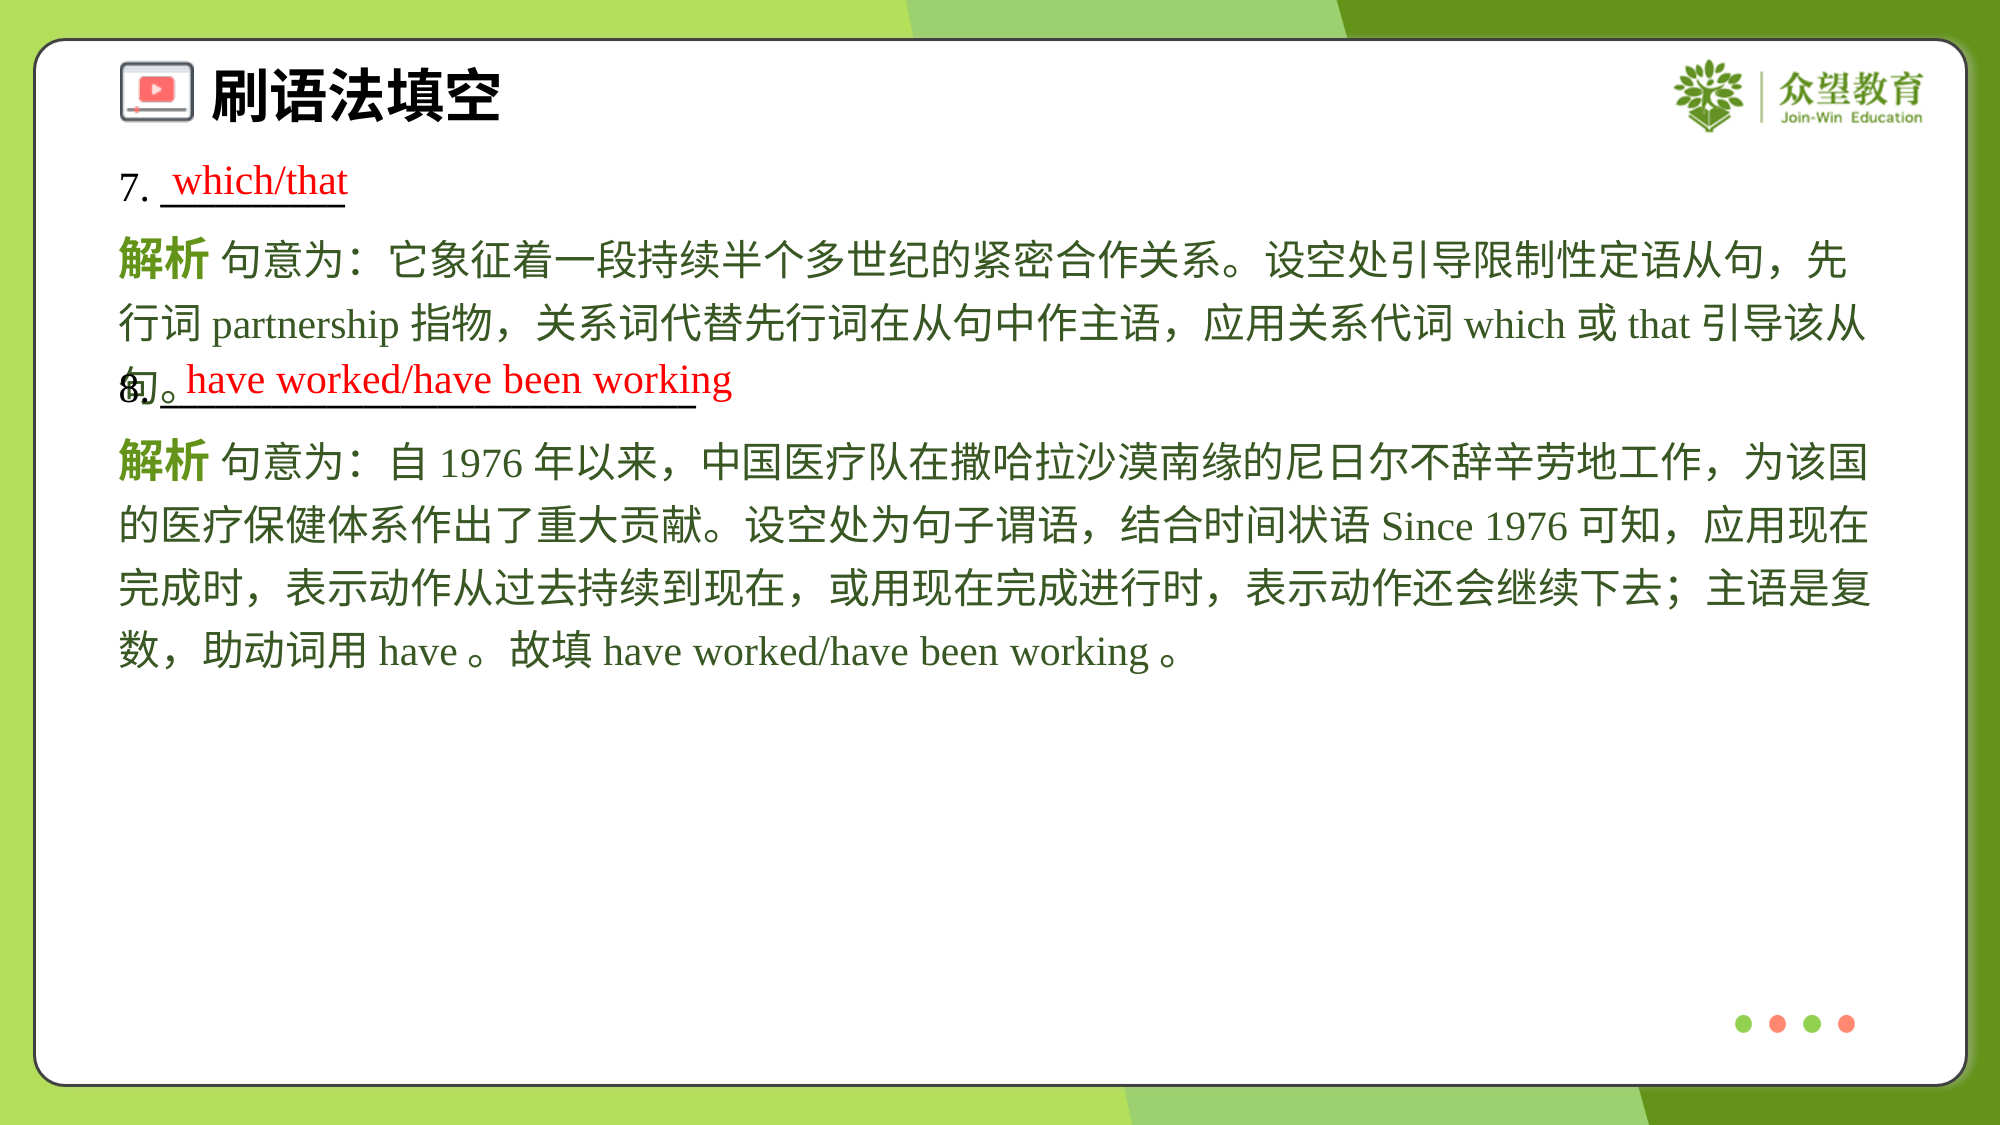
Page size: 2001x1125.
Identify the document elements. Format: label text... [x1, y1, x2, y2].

text_box 解析 句意为：自1976年以来，中国医疗队在撒哈拉沙漠南缘的尼日尔不辞辛劳地工作，为该国的医疗保健体系作出了重大贡献。设空处为句子谓语，结合时间状语Since 1976可知，应用现在完成时，表示动作从过去持续到现在，或用现在完成进行时，表示动作还会继续下去；主语是复数，助动词用have。故填have worked/have been working。 [118, 417, 1883, 669]
text_box which/that [167, 140, 353, 199]
text_box have worked/have been working [167, 339, 751, 397]
text_box 8. _____________________________ [118, 348, 1883, 406]
picture [0, 0, 2000, 1125]
text_box 解析 句意为：它象征着一段持续半个多世纪的紧密合作关系。设空处引导限制性定语从句，先行词partnership指物，关系词代替先行词在从句中作主语，应用关系代词which或that引导该从句。 [118, 215, 1883, 343]
text_box 7. __________ [118, 146, 1883, 204]
